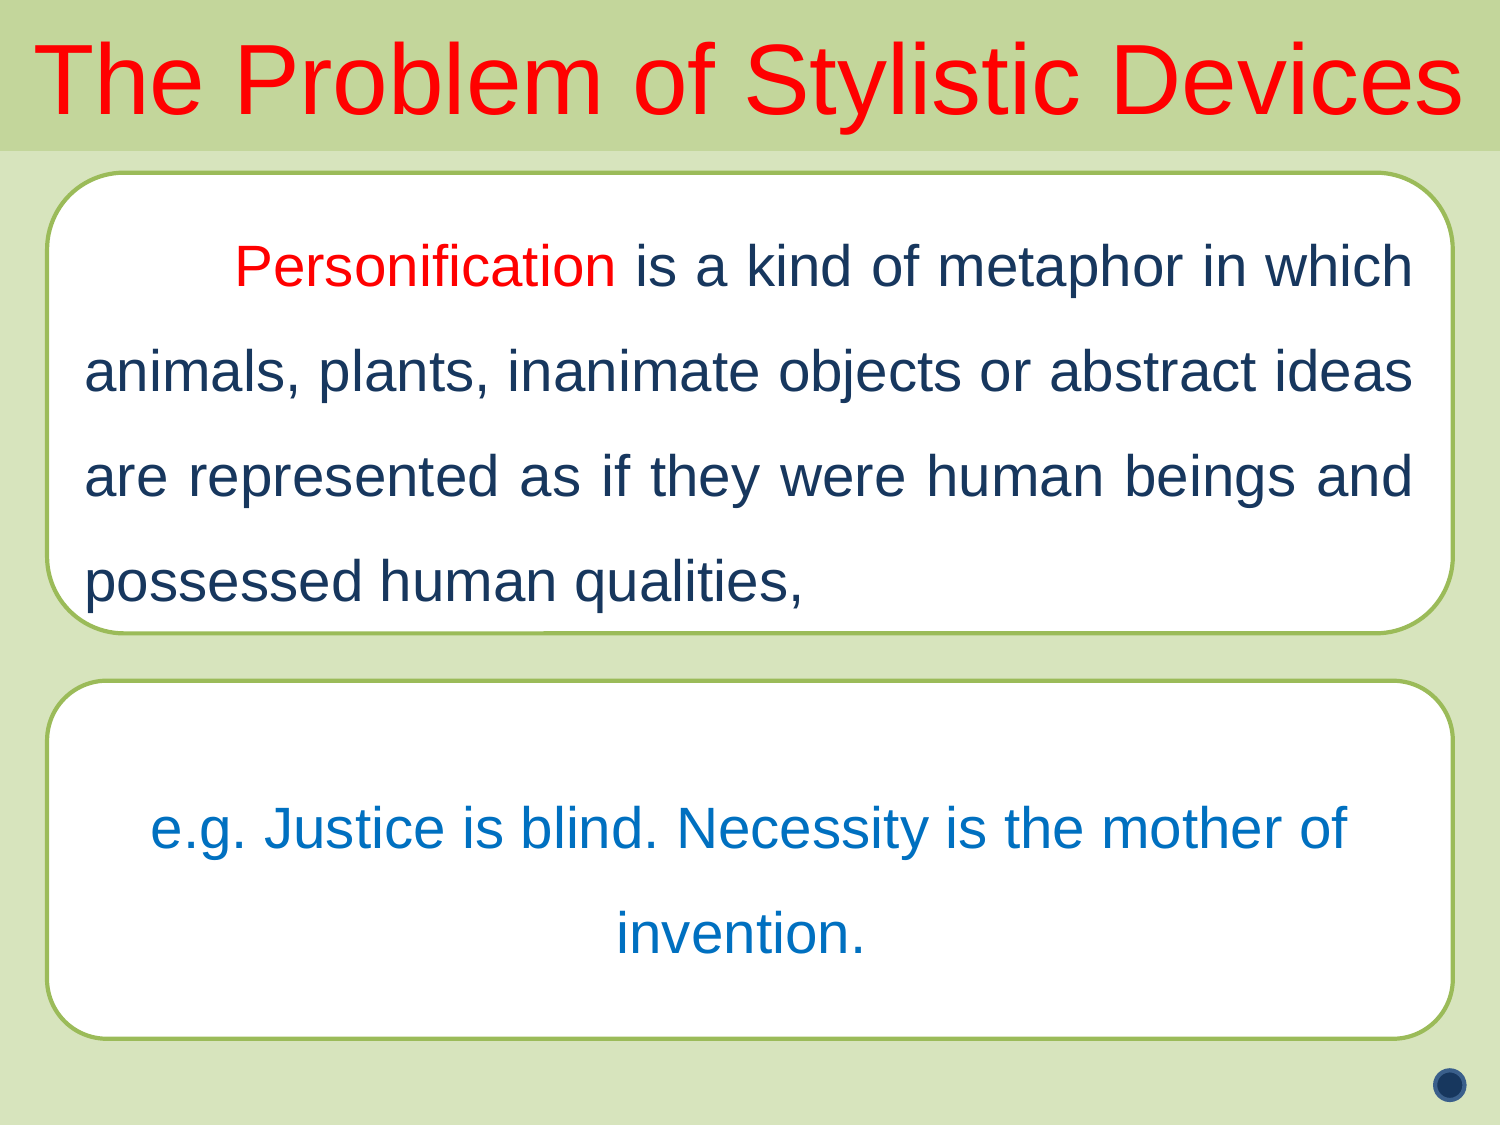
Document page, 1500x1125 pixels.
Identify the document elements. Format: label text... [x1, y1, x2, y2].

text_box The Problem of Stylistic Devices [0, 0, 1500, 151]
text_box e.g. Justice is blind. Necessity is the mother of invention. [44, 678, 1455, 1041]
text_box [1433, 1068, 1467, 1103]
text_box Personification is a kind of metaphor in which animals, plants, inanimate objects or abstract ideas are represented as if they were human beings and possessed human qualities, [44, 170, 1455, 636]
